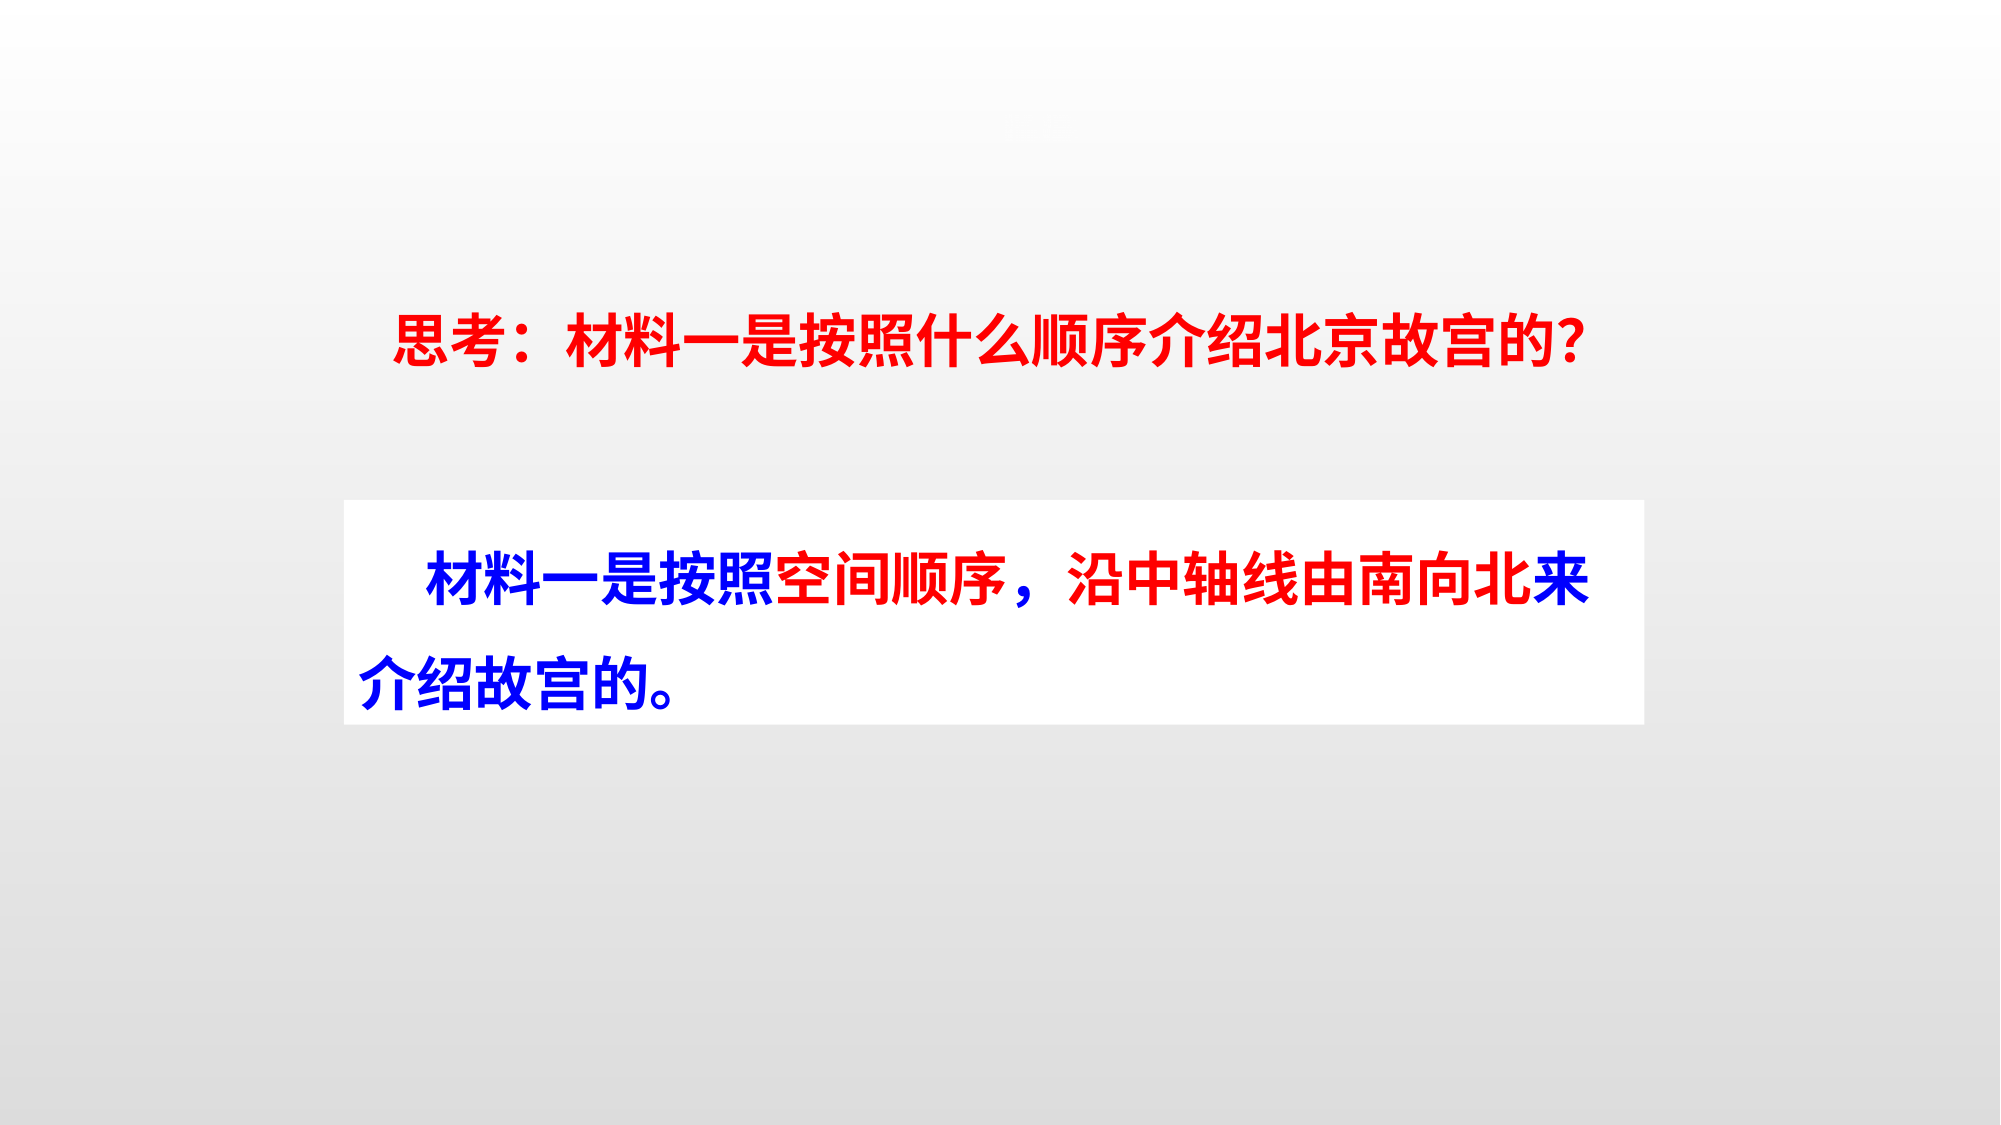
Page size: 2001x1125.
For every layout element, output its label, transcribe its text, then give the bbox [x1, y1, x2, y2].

text_box 思考：材料一是按照什么顺序介绍北京故宫的？ [376, 275, 1648, 382]
text_box 材料一是按照空间顺序，沿中轴线由南向北来介绍故宫的。 [343, 499, 1645, 725]
